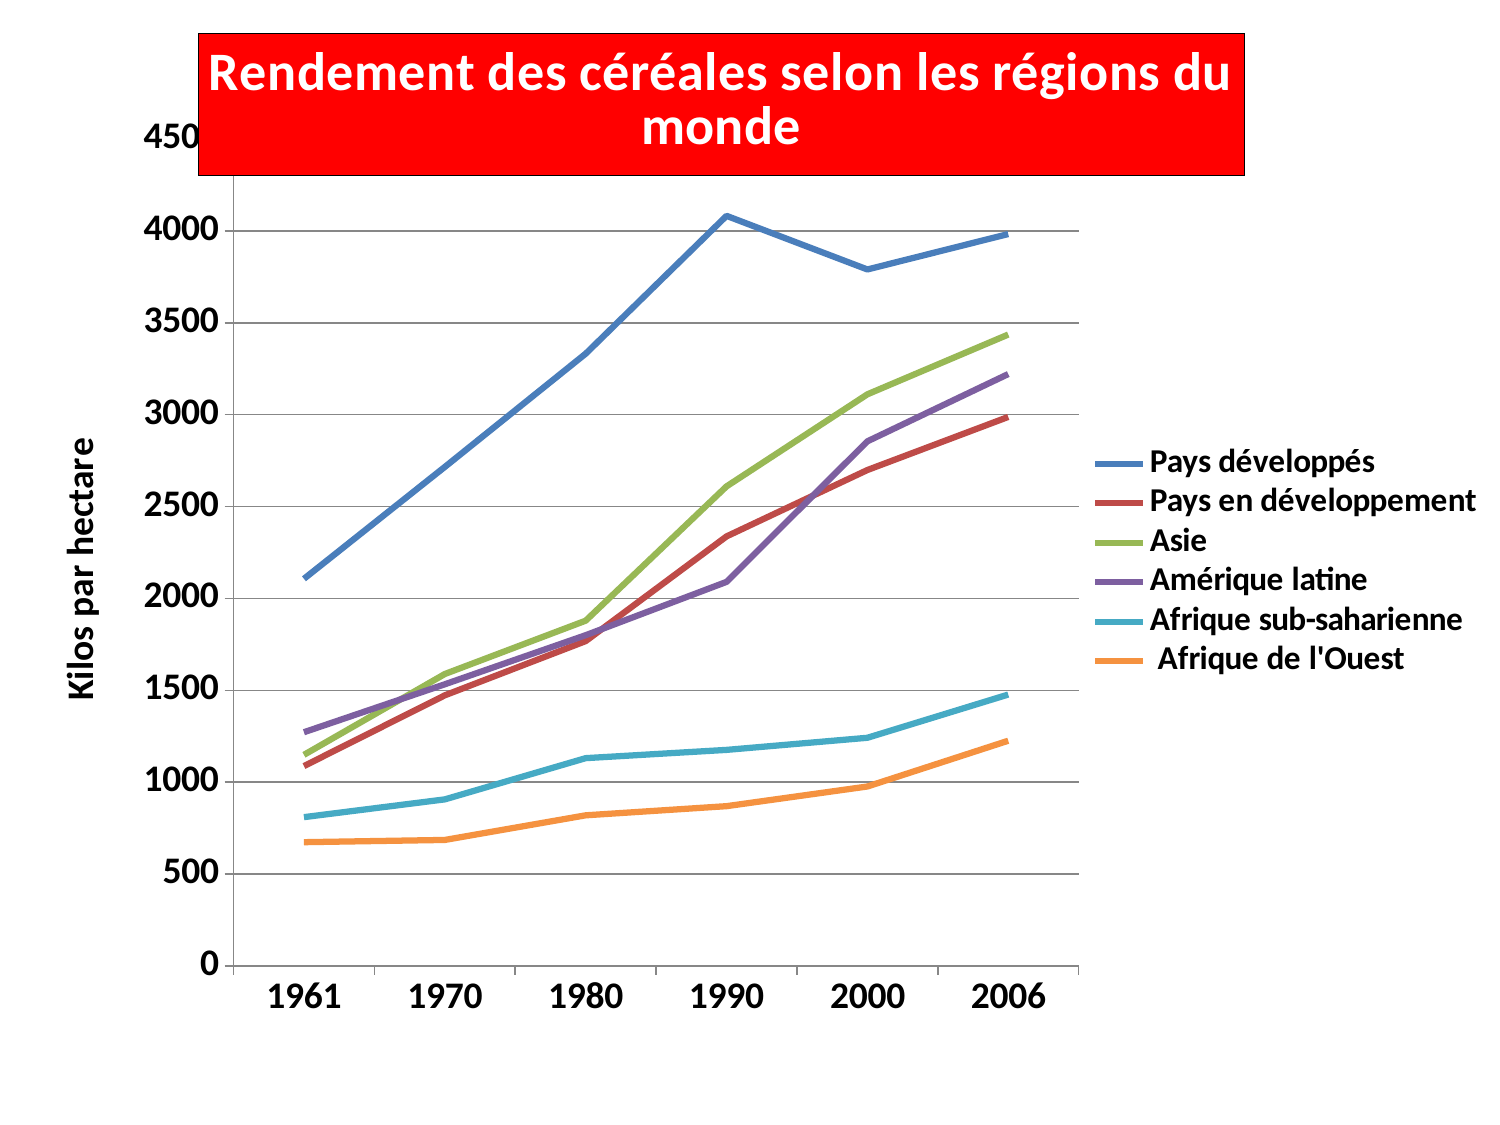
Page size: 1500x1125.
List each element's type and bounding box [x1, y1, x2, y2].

chart [0, 0, 1500, 1125]
